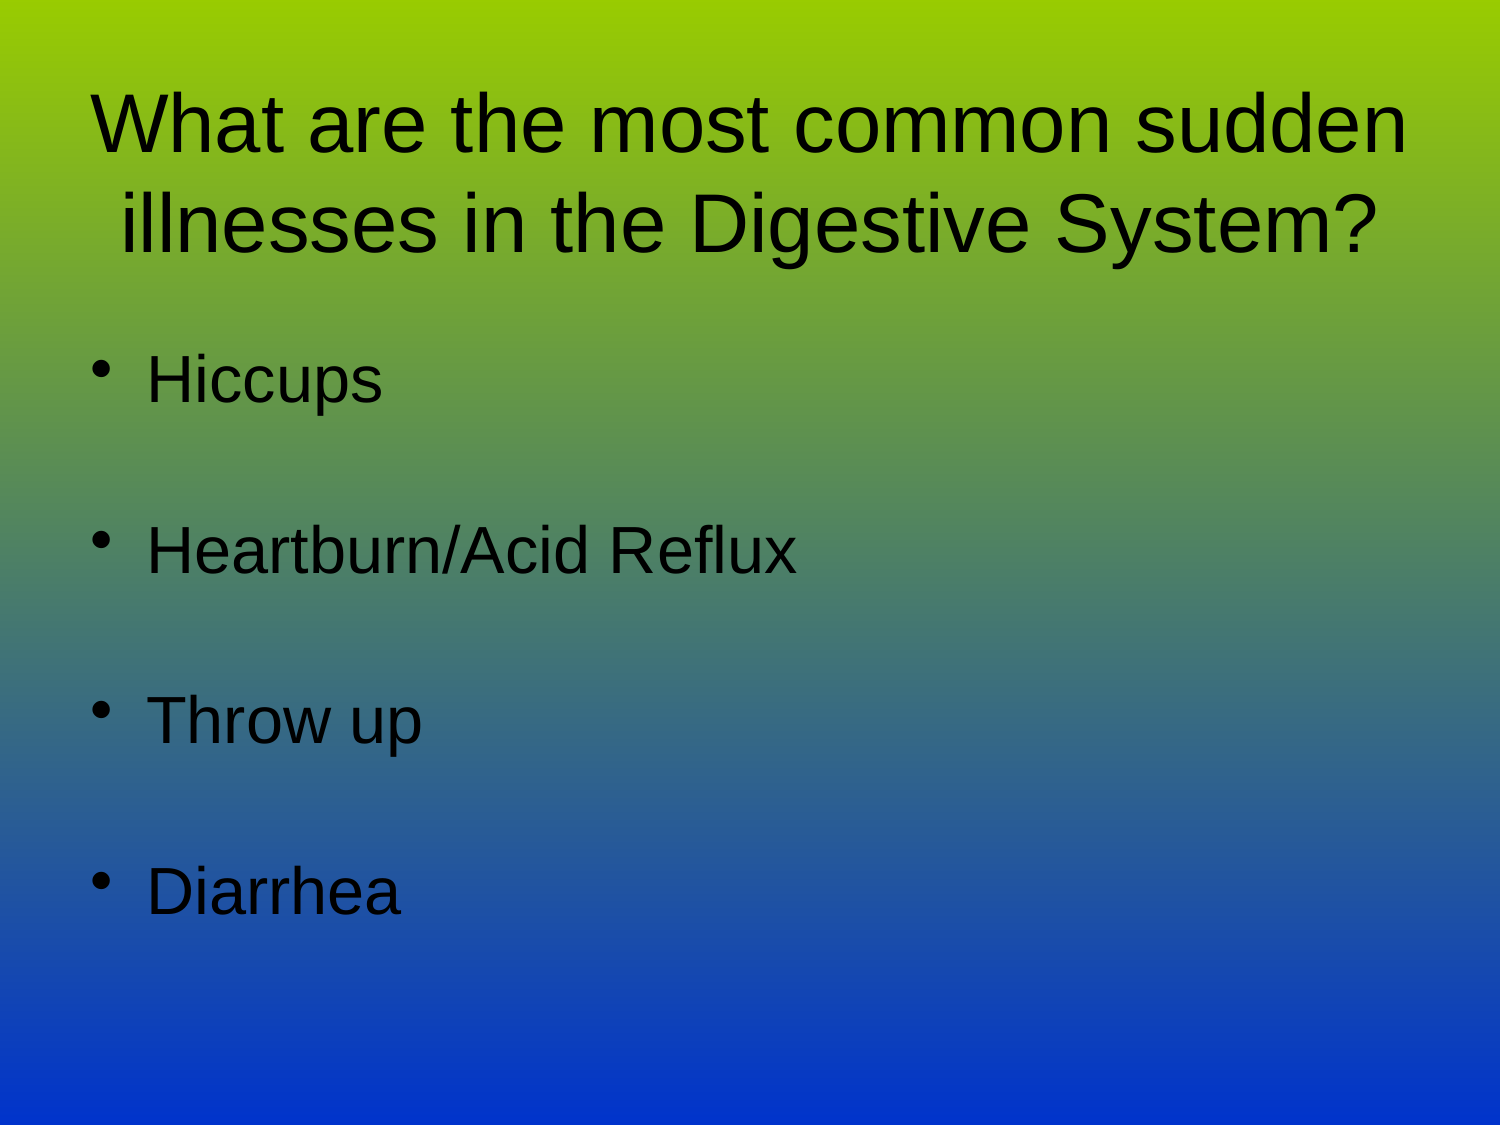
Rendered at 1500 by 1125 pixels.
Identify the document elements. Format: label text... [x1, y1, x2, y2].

title What are the most common sudden illnesses in the Digestive System? [74, 74, 1426, 263]
list Hiccups Heartburn/Acid Reflux Throw up Diarrhea [74, 337, 1426, 1006]
